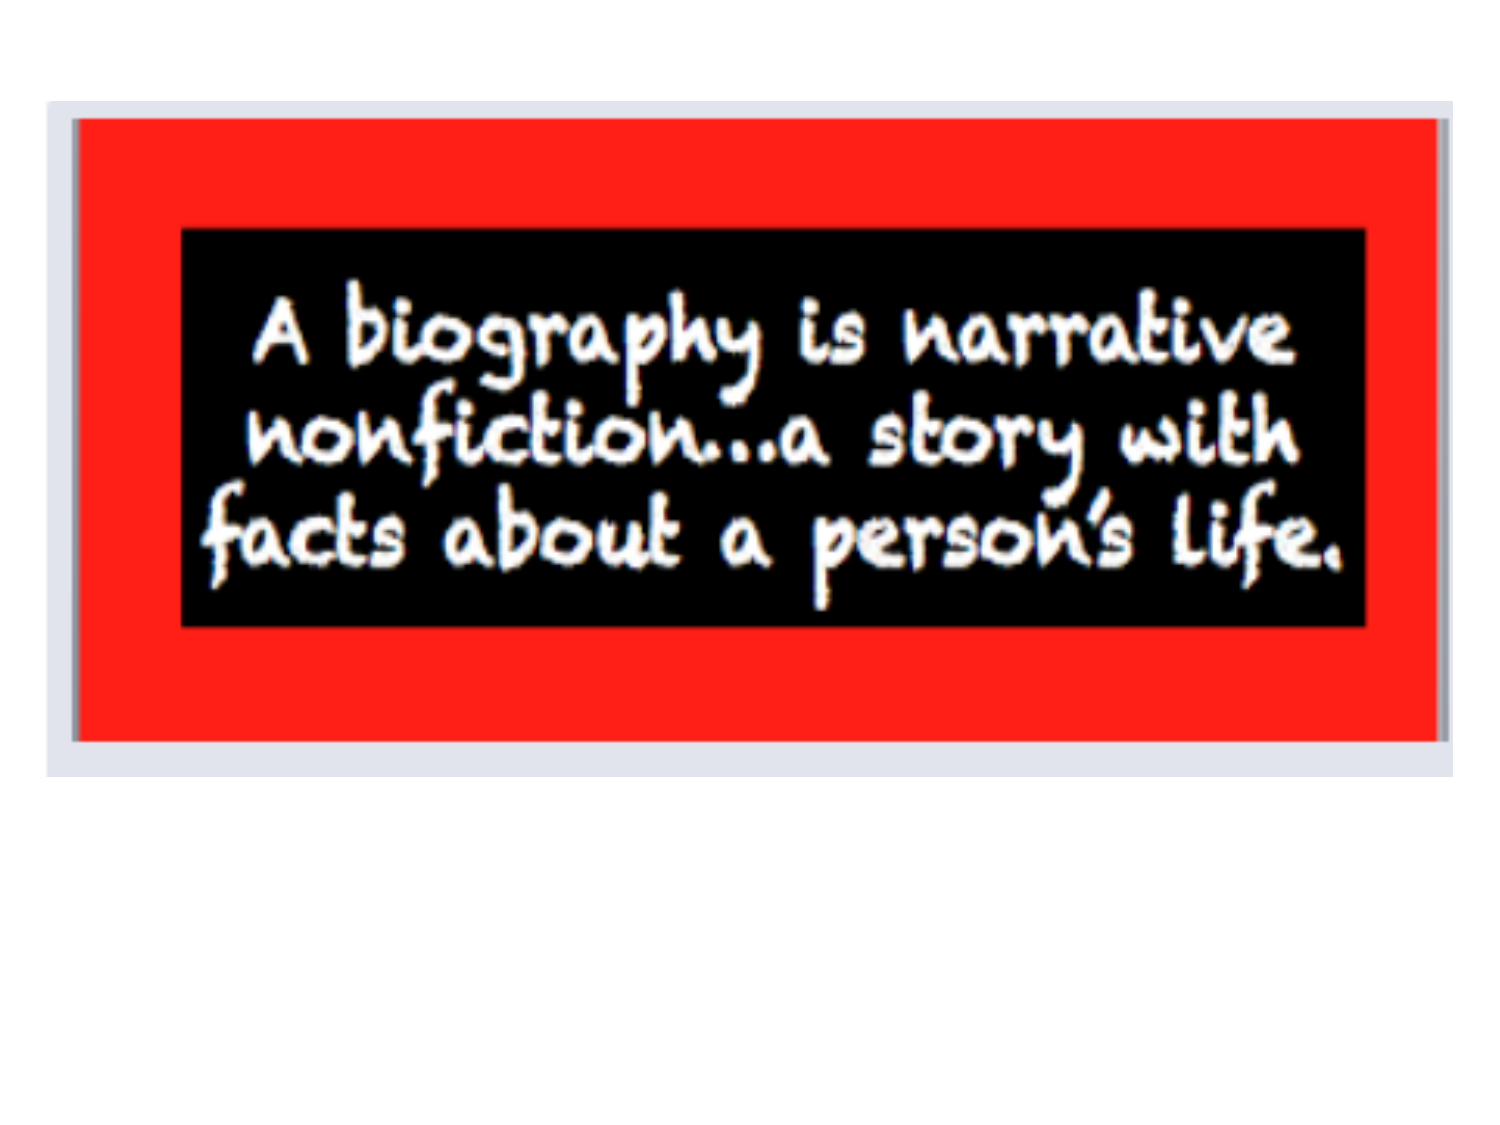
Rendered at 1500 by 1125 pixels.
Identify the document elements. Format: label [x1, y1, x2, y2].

picture [45, 100, 1453, 777]
